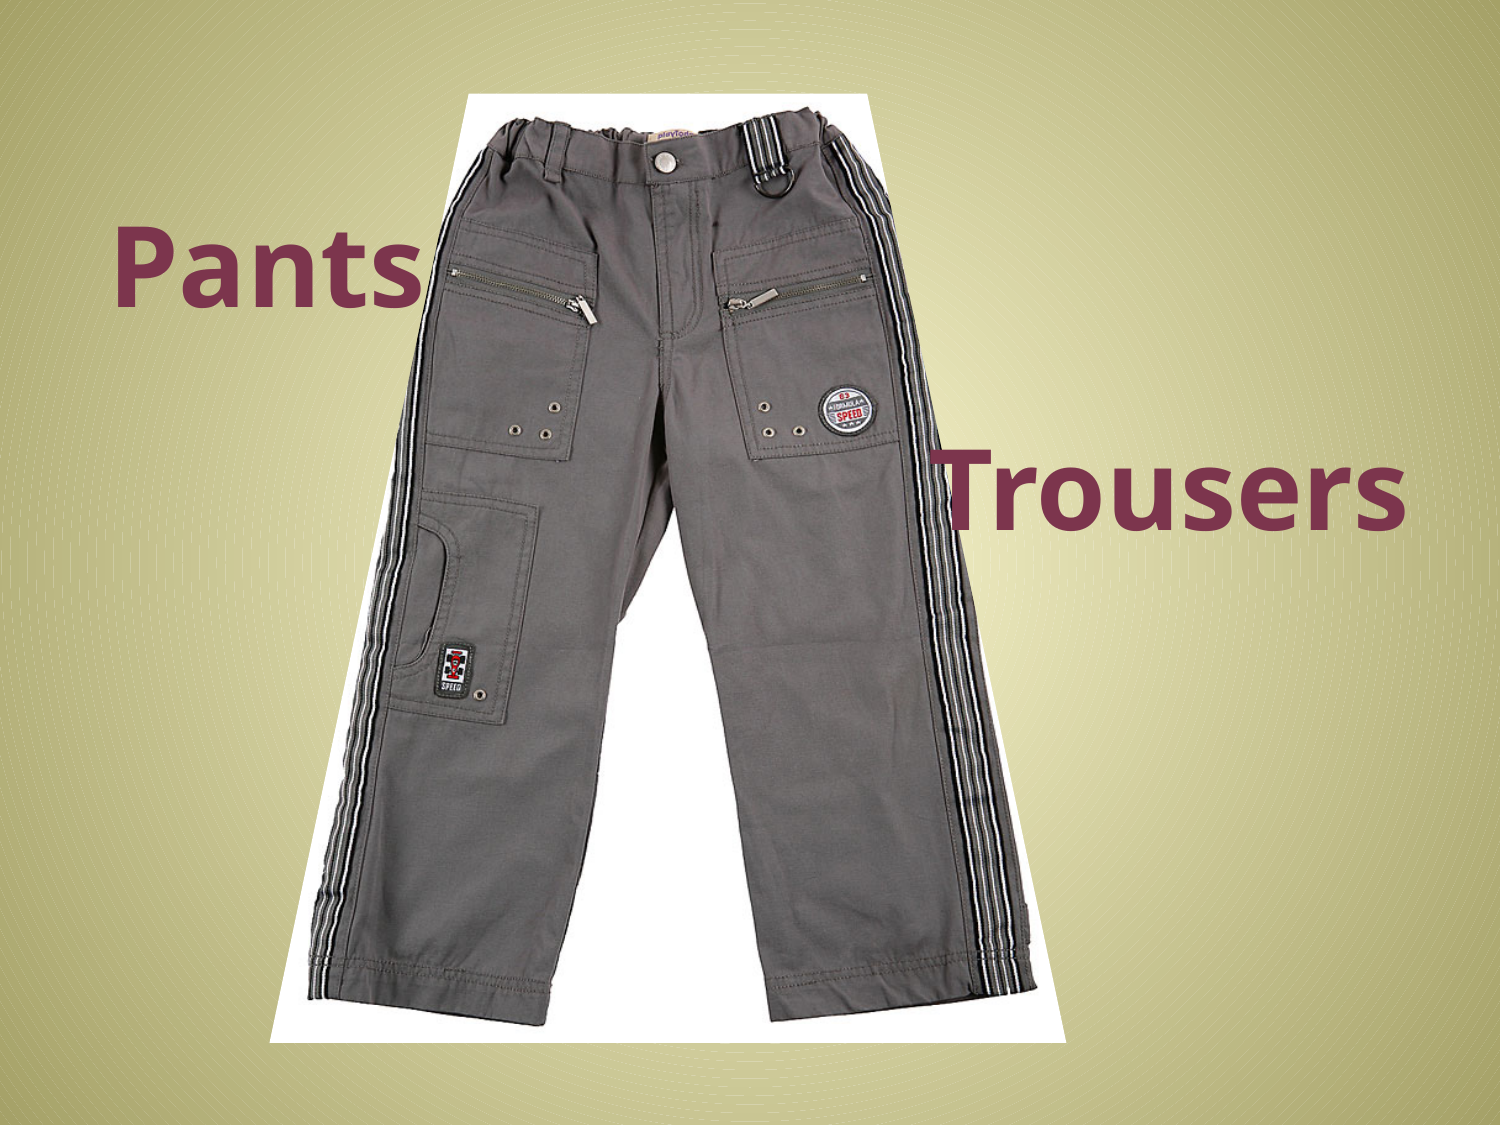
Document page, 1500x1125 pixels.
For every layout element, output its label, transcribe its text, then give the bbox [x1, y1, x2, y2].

text_box Trousers [1072, 410, 1477, 560]
picture [269, 93, 1067, 1044]
text_box Pants [93, 187, 264, 338]
